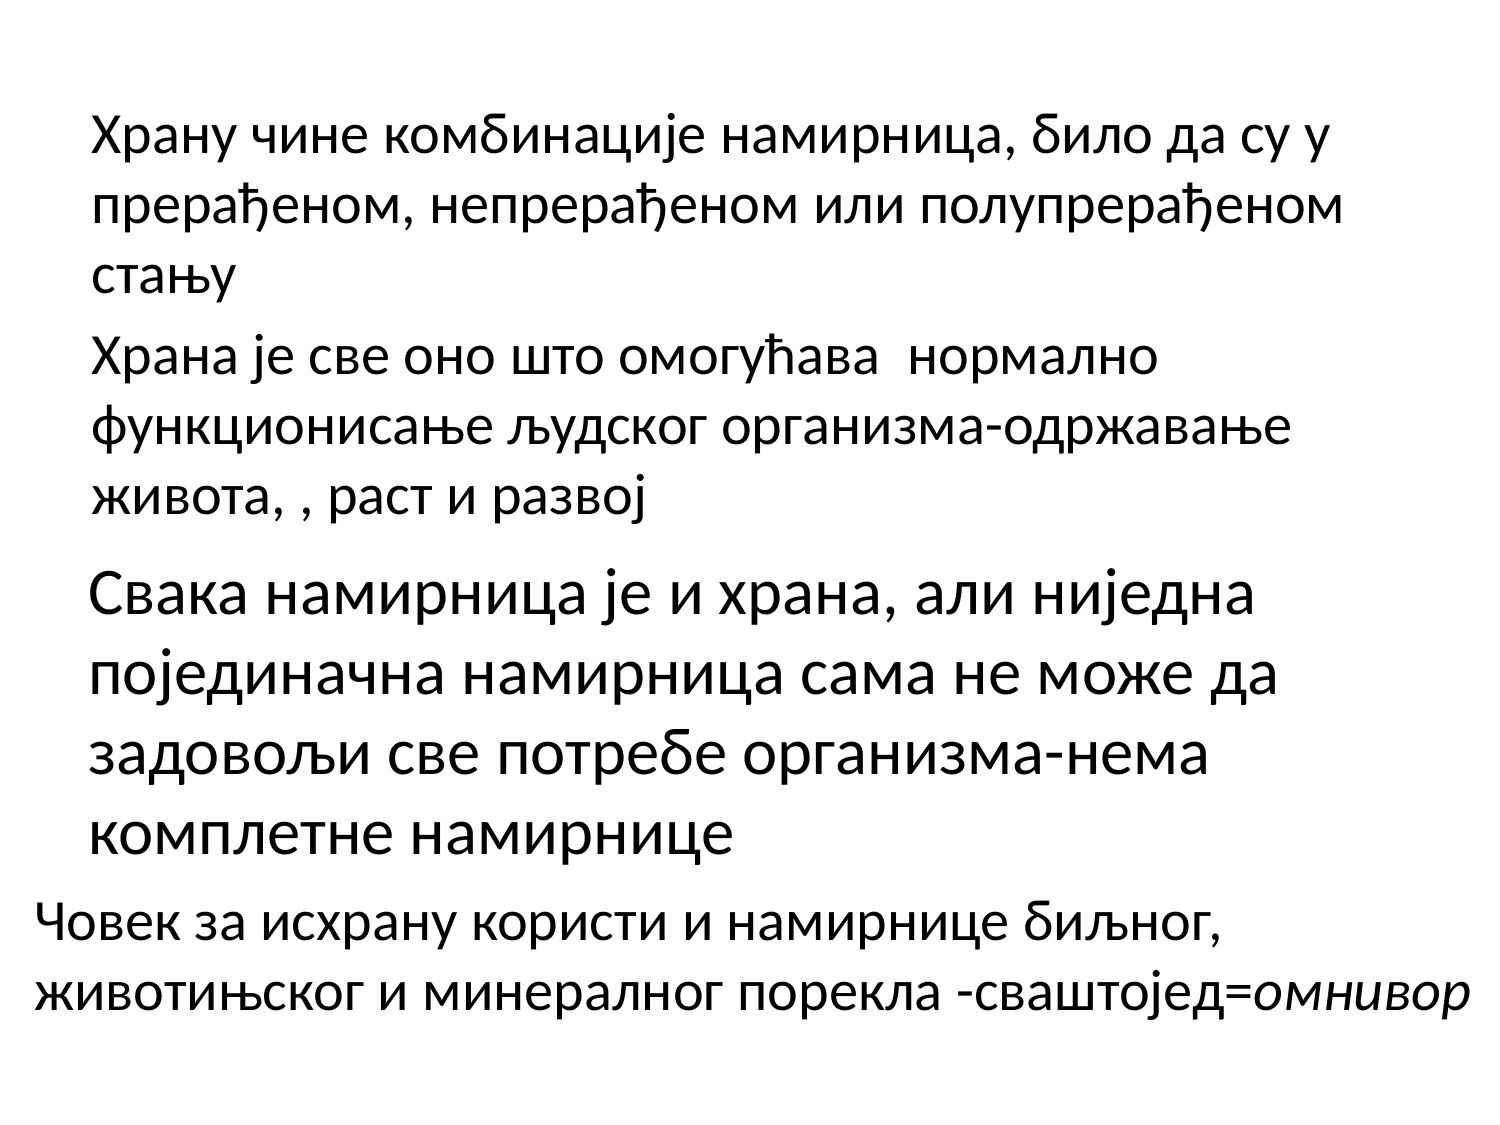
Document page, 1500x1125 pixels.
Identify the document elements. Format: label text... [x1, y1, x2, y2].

text_box Свака намирница је и храна, али ниједна појединачна намирница сама не може да задовољи све потребе организма-нема комплетне намирнице [73, 540, 1424, 874]
text_box Храну чине комбинације намирница, било да су у прерађеном, непрерађеном или полупрерађеном стању Храна је све оно што омогућава нормално функционисање људског организма-одржавање живота, , раст и развој [76, 87, 1427, 544]
text_box Човек за исхрану користи и намирнице биљног, животињског и минералног порекла -сваштојед=омнивор [19, 874, 1496, 1100]
